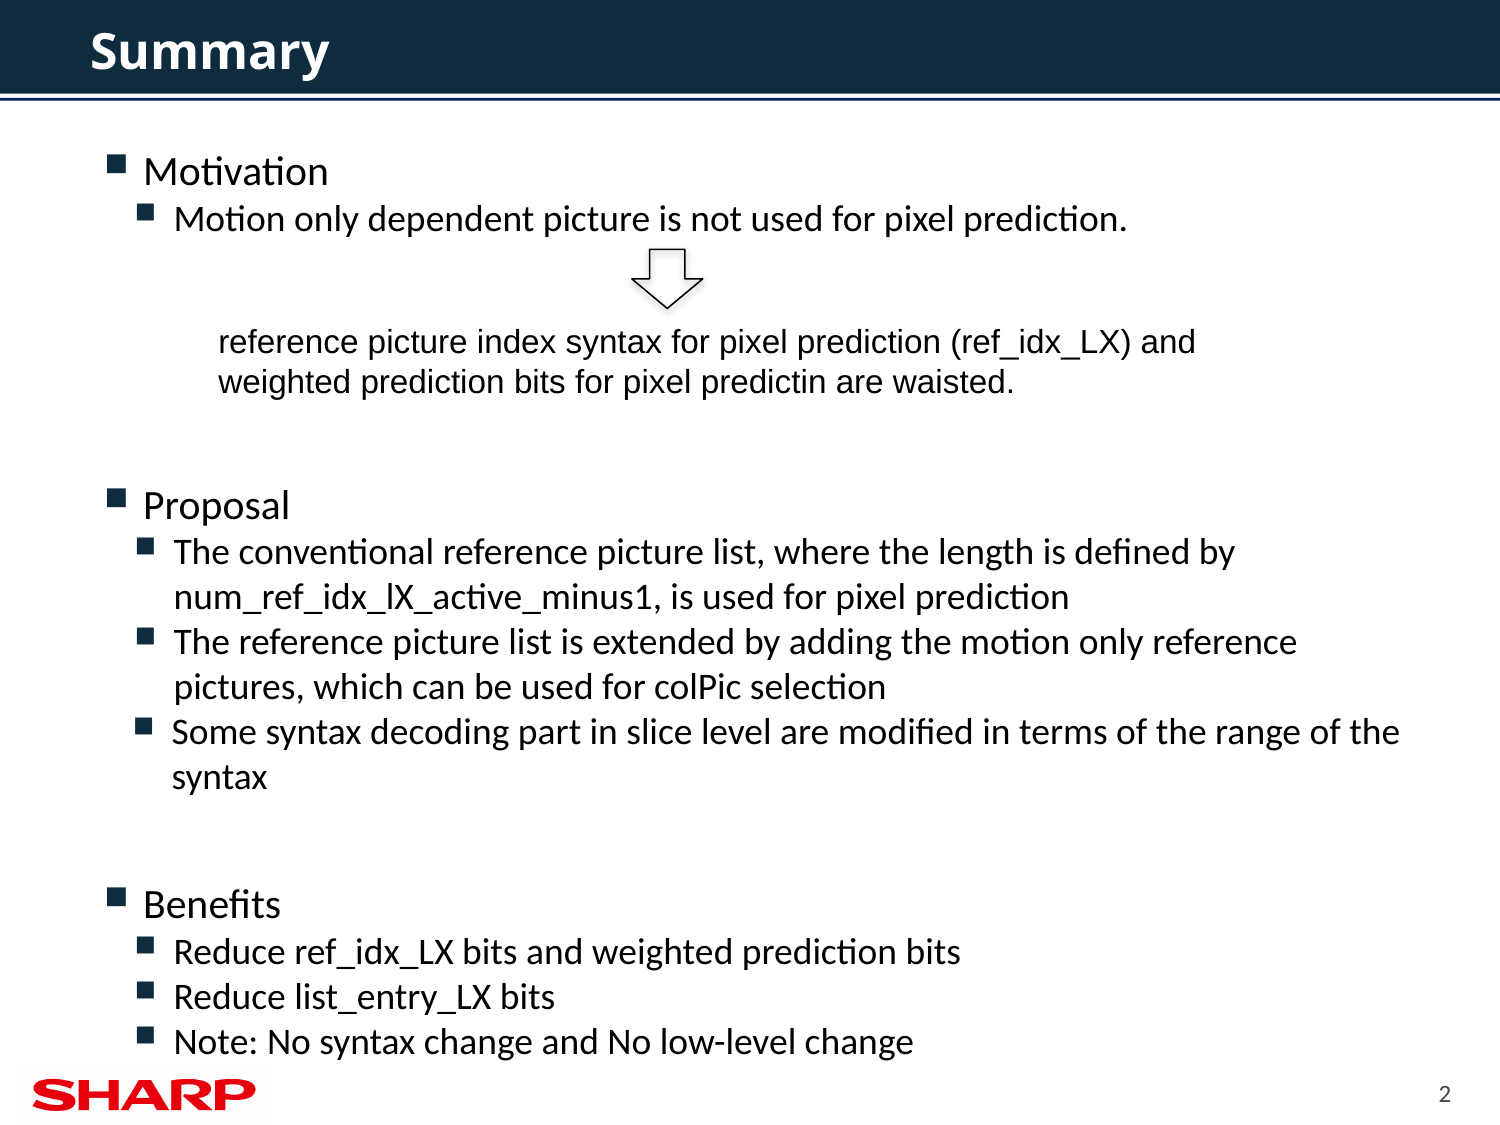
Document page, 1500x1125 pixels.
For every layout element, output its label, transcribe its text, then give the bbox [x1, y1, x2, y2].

picture [17, 1064, 271, 1125]
text_box [631, 248, 704, 310]
title Summary [74, 15, 1426, 85]
list Motivation Motion only dependent picture is not used for pixel prediction. Proposal The conventional reference picture list, where the length is defined by num_ref_idx_lX_active_minus1, is used for pixel prediction The reference picture list is extended by adding the motion only reference pictures, which can be used for colPic selection Some syntax decoding part in slice level are modified in terms of the range of the syntax Benefits Reduce ref_idx_LX bits and weighted prediction bits Reduce list_entry_LX bits Note: No syntax change and No low-level change [74, 128, 1426, 1071]
slide_number 2 [1345, 1062, 1467, 1108]
text_box reference picture index syntax for pixel prediction (ref_idx_LX) and weighted prediction bits for pixel predictin are waisted. [212, 314, 1288, 407]
